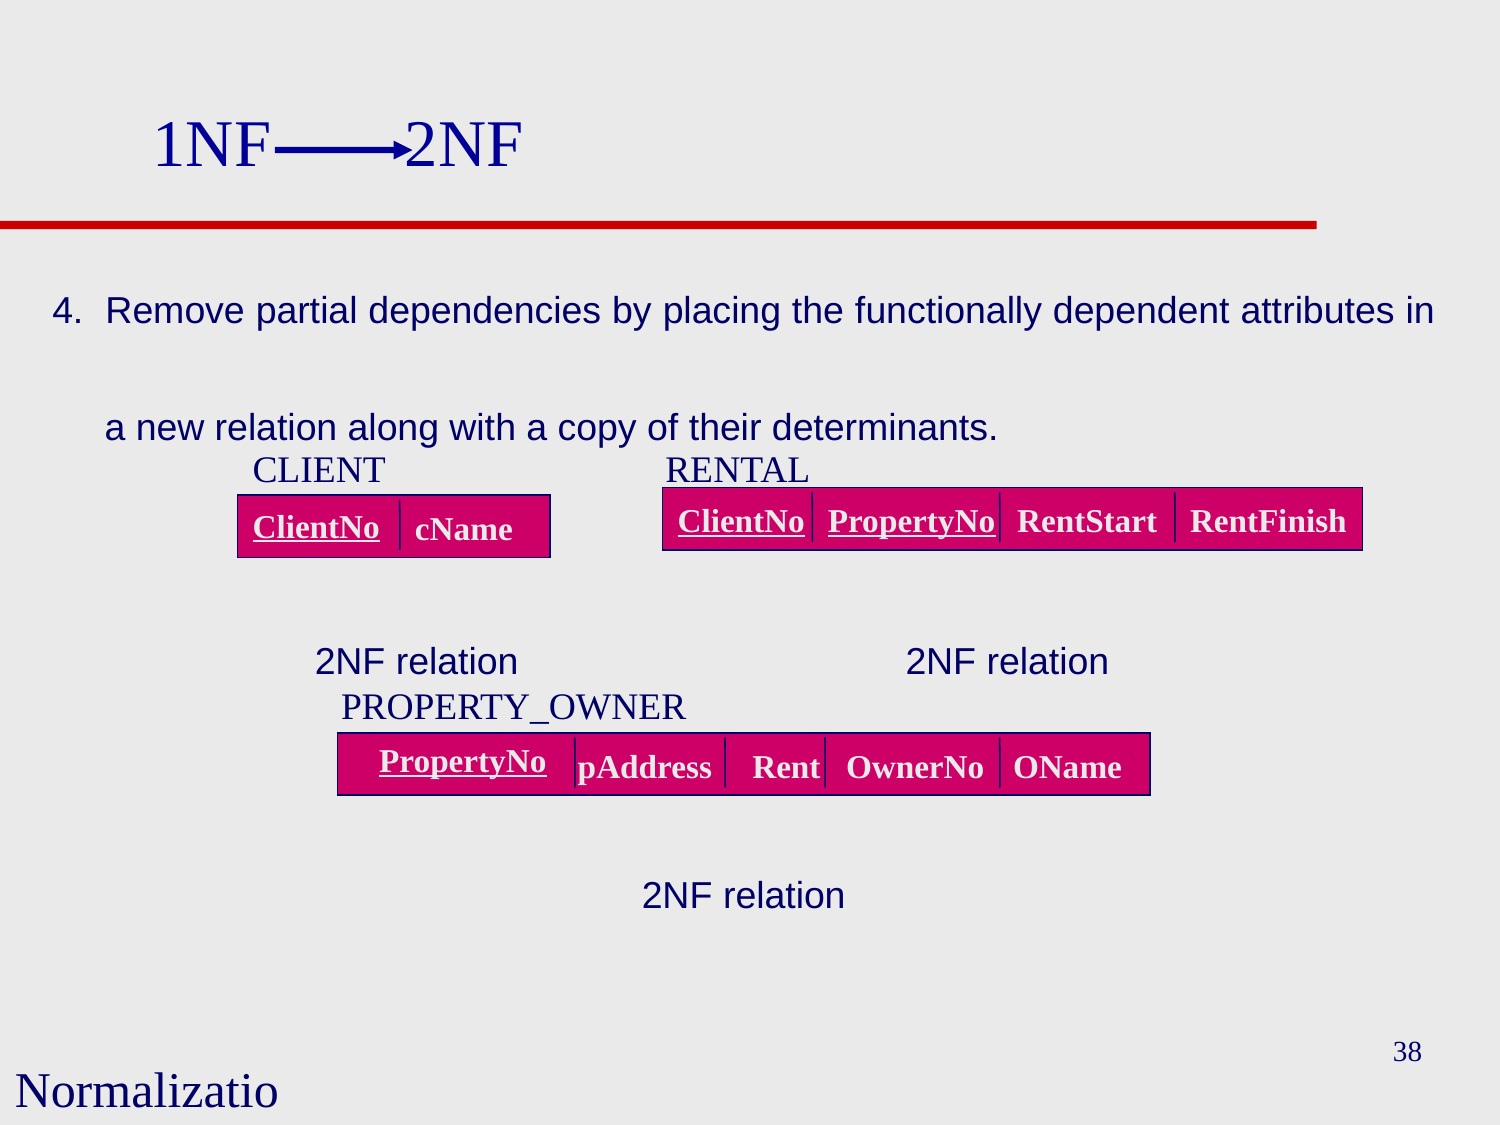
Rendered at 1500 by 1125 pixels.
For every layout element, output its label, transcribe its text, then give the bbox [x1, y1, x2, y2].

text_box OwnerNo [831, 737, 998, 793]
text_box [662, 487, 1363, 550]
text_box PROPERTY_OWNER [326, 674, 702, 735]
slide_number Normalization [0, 1050, 313, 1125]
text_box CLIENT [237, 437, 401, 498]
title 1NF 2NF [137, 0, 1413, 188]
text_box OName [998, 737, 1137, 793]
text_box PropertyNo [364, 735, 562, 787]
text_box RentStart [1002, 492, 1173, 547]
text_box [337, 732, 1150, 796]
text_box [274, 143, 413, 157]
text_box ClientNo [662, 498, 813, 547]
text_box cName [400, 499, 528, 555]
text_box 4. Remove partial dependencies by placing the functionally dependent attributes in a new relation along with a copy of their determinants. 2NF relation 2NF relation 2NF relation [37, 265, 1450, 924]
text_box RENTAL [650, 437, 826, 498]
text_box Rent [737, 737, 831, 793]
text_box PropertyNo [813, 492, 1002, 547]
text_box RentFinish [1175, 492, 1362, 547]
slide_number 38 [1124, 1012, 1438, 1088]
text_box ClientNo [237, 498, 396, 553]
text_box pAddress [562, 737, 728, 793]
text_box [237, 495, 550, 558]
